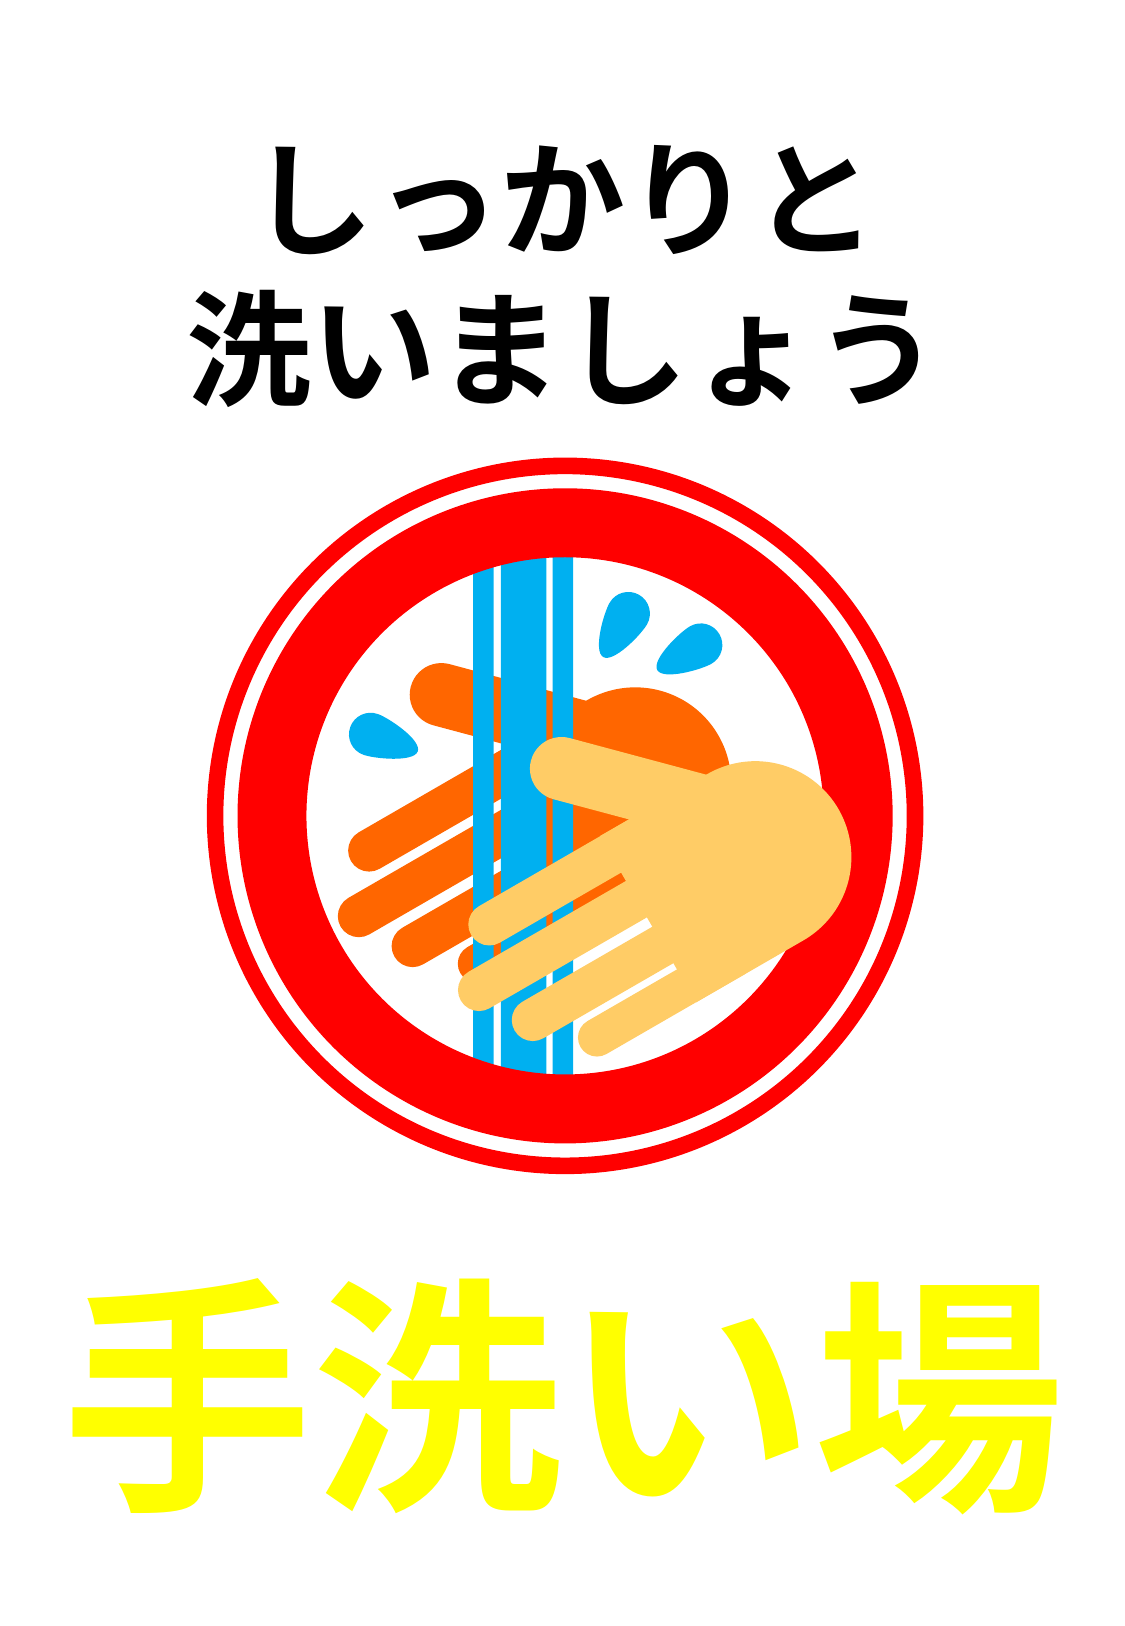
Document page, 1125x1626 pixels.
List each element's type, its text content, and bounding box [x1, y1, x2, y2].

text_box 手洗い場 [23, 1234, 1104, 1550]
text_box しっかりと 洗いましょう [23, 113, 1104, 429]
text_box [206, 457, 924, 1175]
